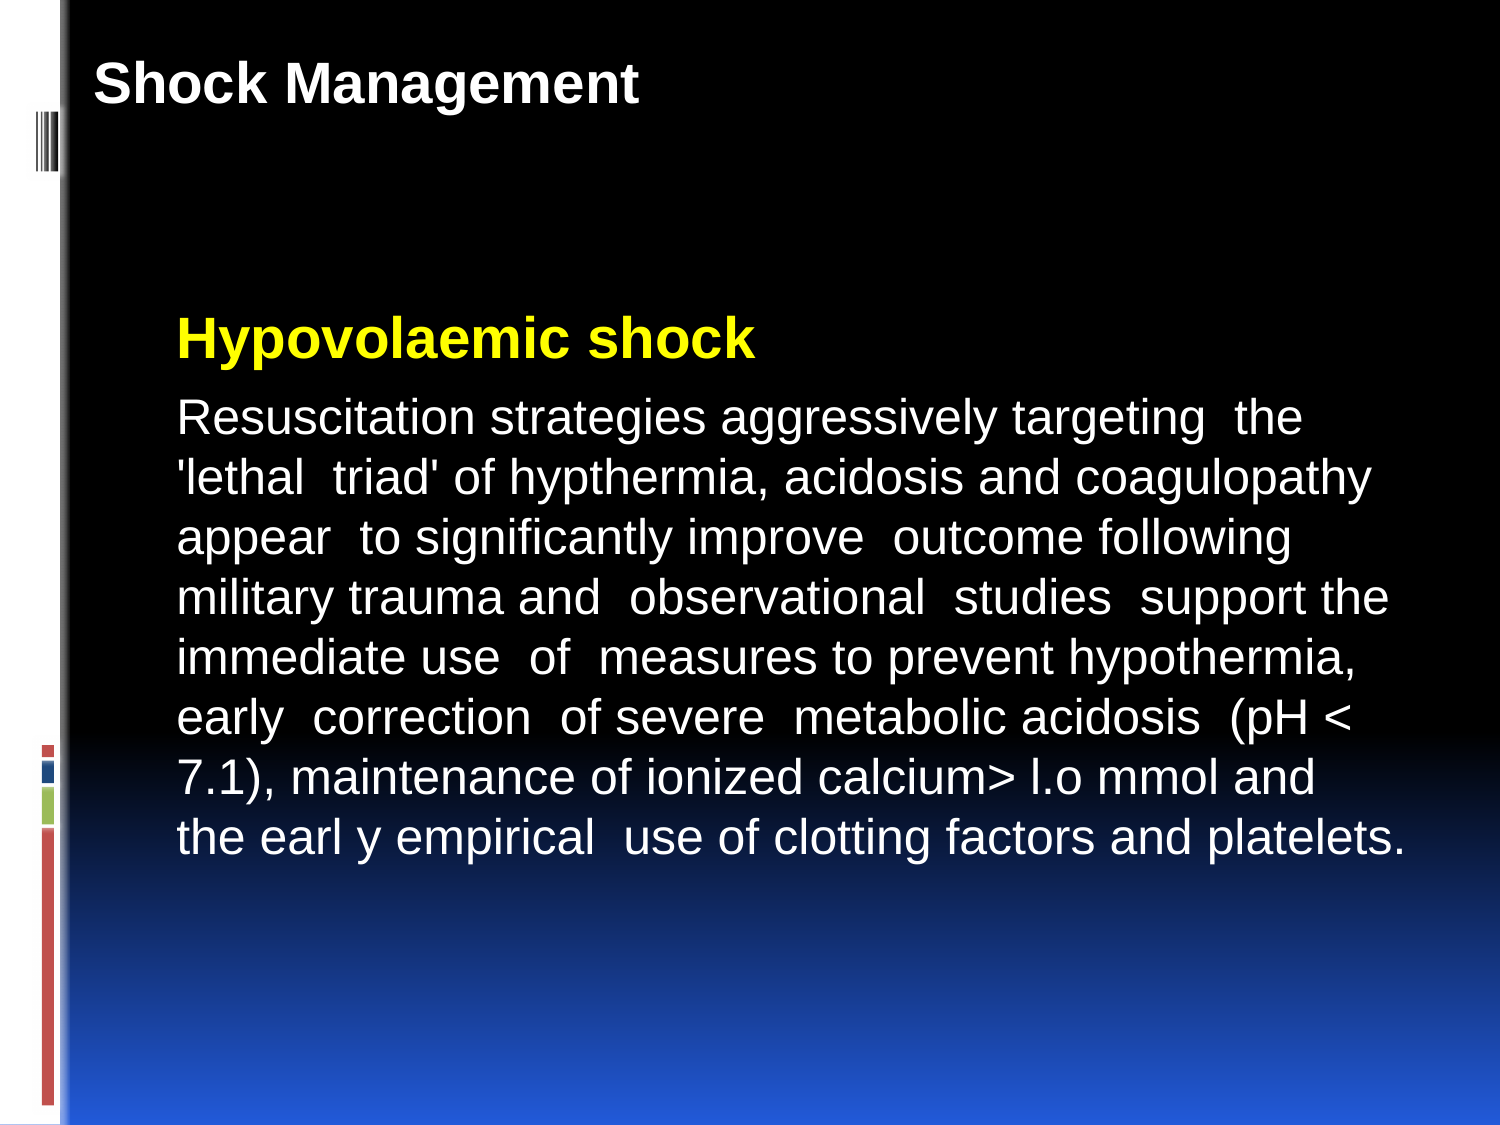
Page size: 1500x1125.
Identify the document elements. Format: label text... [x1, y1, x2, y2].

text_box Shock Management [78, 37, 656, 123]
list Hypovolaemic shock Resuscitation strategies aggressively targeting the 'lethal triad' of hypthermia, acidosis and coagulopathy appear to significantly improve outcome following military trauma and observational studies support the immediate use of measures to prevent hypothermia, early correction of severe metabolic acidosis (pH < 7.1), maintenance of ionized calcium> l.o mmol and the earl y empirical use of clotting factors and platelets. [149, 292, 1426, 1043]
